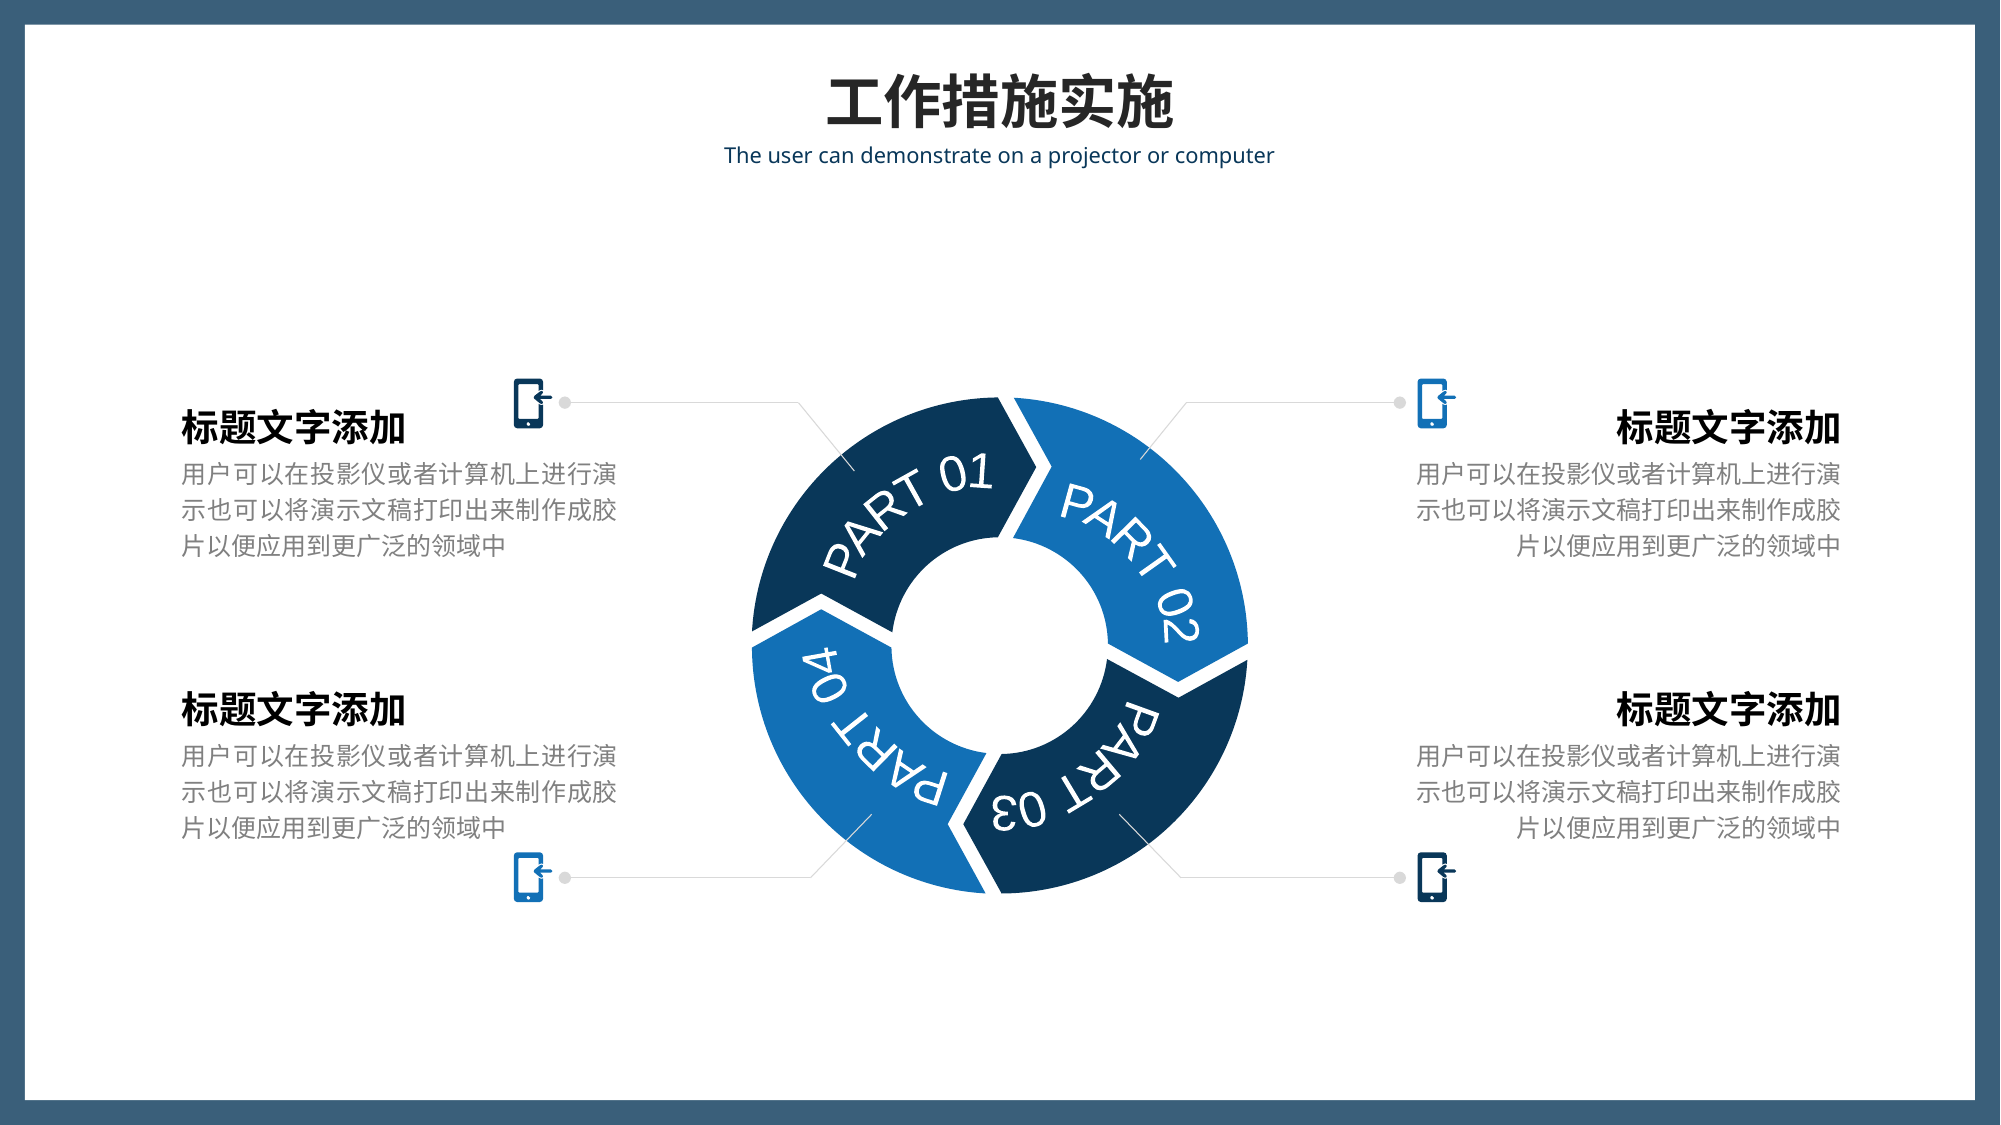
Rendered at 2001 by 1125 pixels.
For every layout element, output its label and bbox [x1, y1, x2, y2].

text_box [513, 378, 544, 387]
text_box [1400, 669, 1857, 852]
text_box [167, 387, 634, 570]
text_box [564, 397, 1400, 894]
text_box [513, 852, 553, 903]
text_box [690, 58, 1309, 176]
text_box [1417, 852, 1457, 903]
text_box [1390, 387, 1857, 570]
text_box [167, 669, 564, 852]
text_box [1417, 378, 1447, 387]
